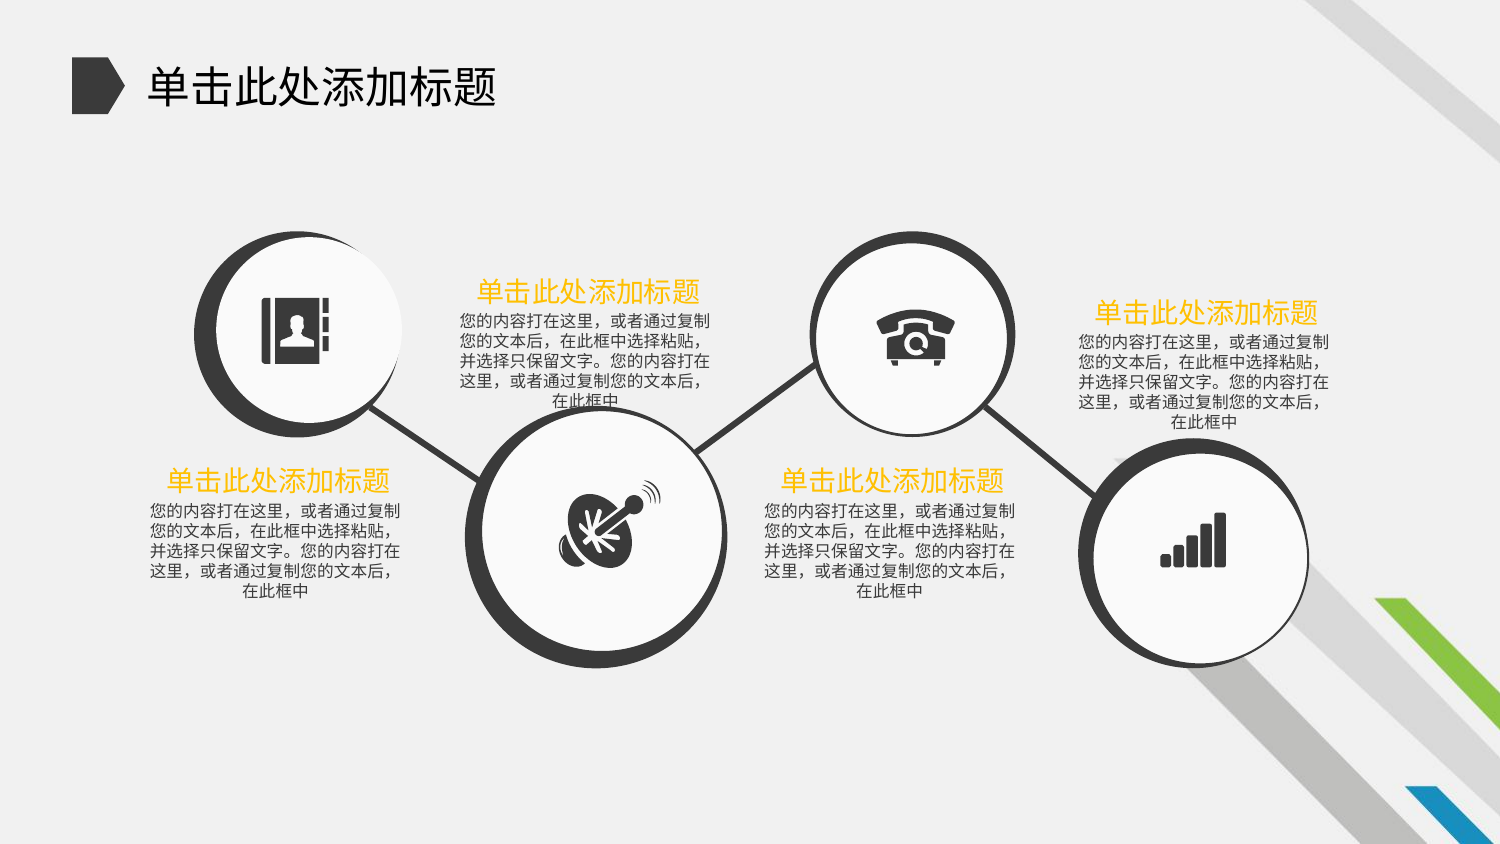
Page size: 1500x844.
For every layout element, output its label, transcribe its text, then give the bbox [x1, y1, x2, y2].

text_box 单击此处添加标题 [1079, 288, 1334, 324]
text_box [809, 231, 1016, 437]
text_box 您的内容打在这里，或者通过复制您的文本后，在此框中选择粘贴，并选择只保留文字。您的内容打在这里，或者通过复制您的文本后，在此框中 [1062, 324, 1346, 440]
text_box 您的内容打在这里，或者通过复制您的文本后，在此框中选择粘贴，并选择只保留文字。您的内容打在这里，或者通过复制您的文本后，在此框中 [443, 303, 728, 407]
text_box 单击此处添加标题 [98, 52, 545, 120]
text_box 单击此处添加标题 [461, 267, 715, 303]
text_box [985, 406, 1099, 500]
text_box 您的内容打在这里，或者通过复制您的文本后，在此框中选择粘贴，并选择只保留文字。您的内容打在这里，或者通过复制您的文本后，在此框中 [133, 493, 418, 608]
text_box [464, 405, 728, 669]
picture [0, 0, 1500, 844]
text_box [370, 407, 464, 490]
text_box 单击此处添加标题 [151, 456, 406, 493]
text_box 单击此处添加标题 [765, 456, 985, 493]
text_box 您的内容打在这里，或者通过复制您的文本后，在此框中选择粘贴，并选择只保留文字。您的内容打在这里，或者通过复制您的文本后，在此框中 [747, 493, 1032, 608]
text_box [71, 56, 98, 116]
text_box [193, 231, 402, 438]
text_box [685, 360, 821, 461]
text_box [1078, 438, 1309, 669]
